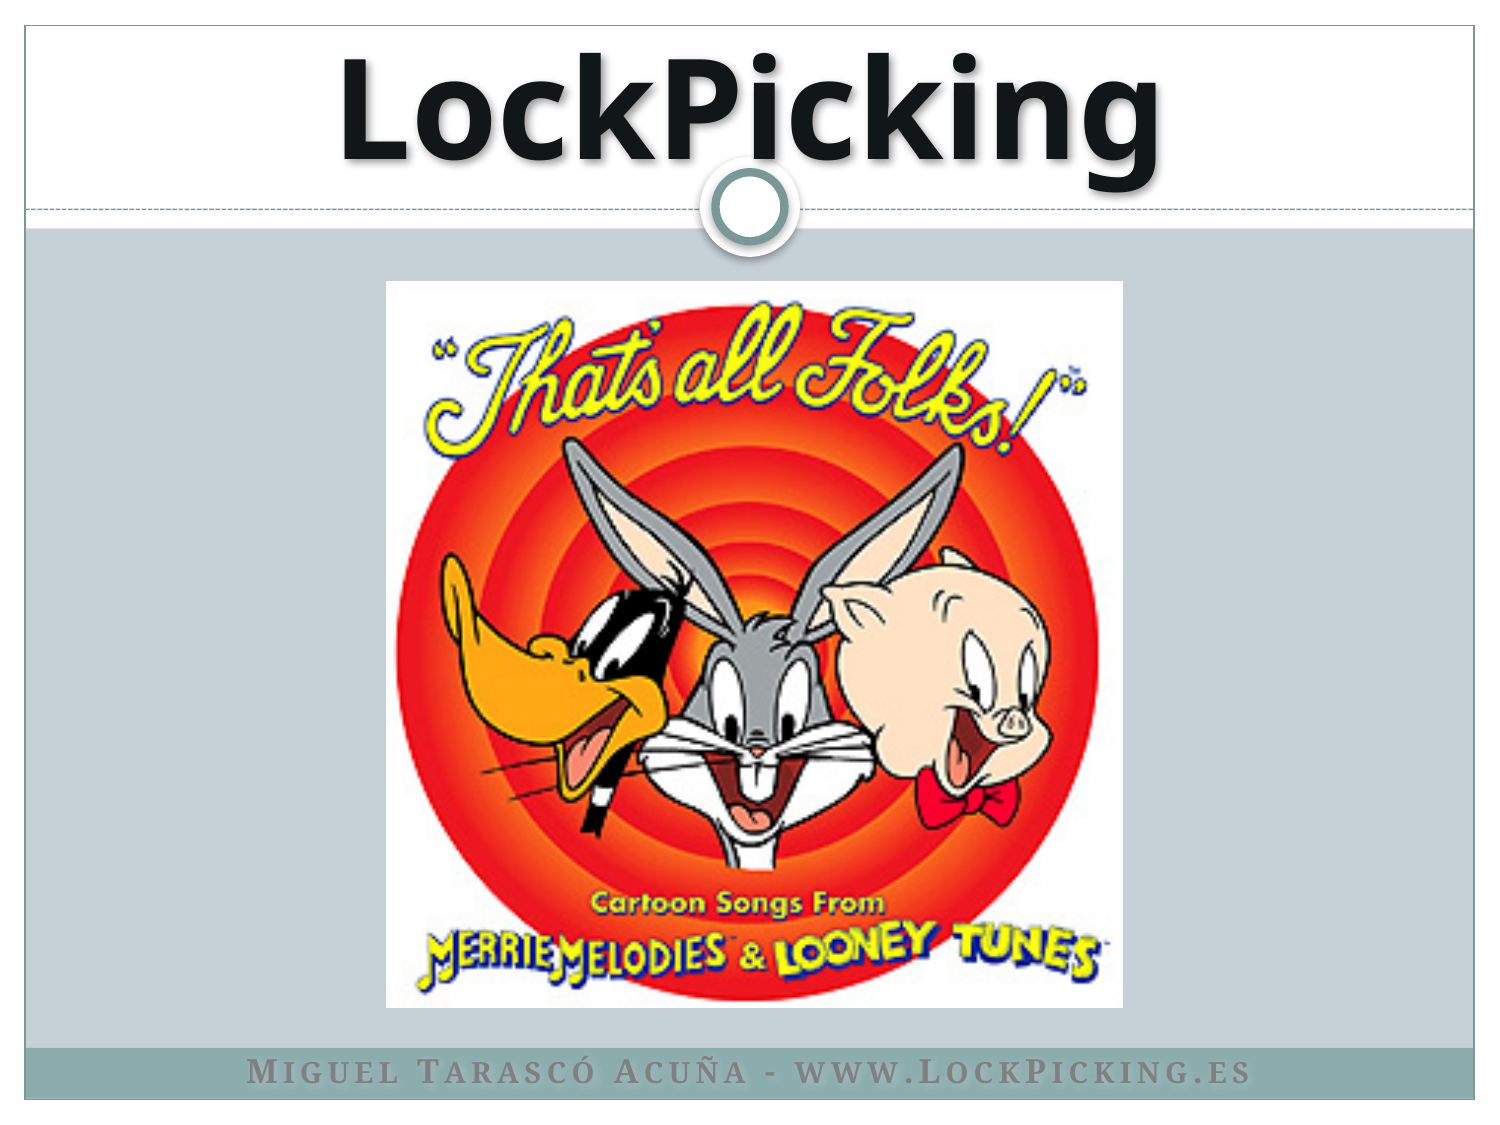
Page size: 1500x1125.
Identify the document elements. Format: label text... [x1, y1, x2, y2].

text_box Miguel Tarascó Acuña - www.LockPicking.es [23, 1042, 1472, 1125]
picture [386, 280, 1123, 1008]
text_box LockPicking [23, 11, 1477, 196]
